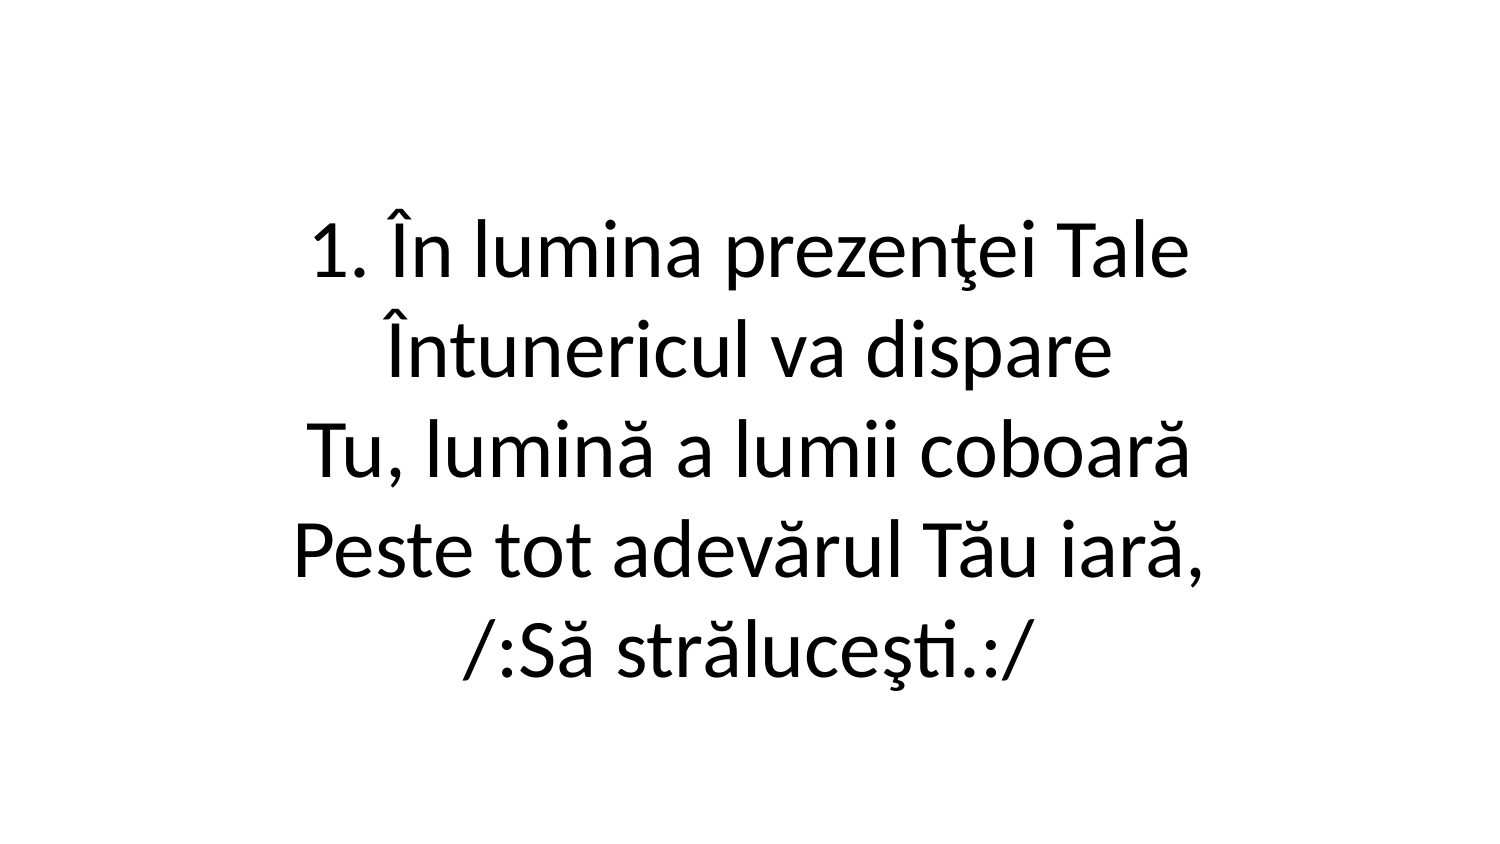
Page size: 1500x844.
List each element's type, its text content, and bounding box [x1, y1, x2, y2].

text_box 1. În lumina prezenţei Tale Întunericul va dispare Tu, lumină a lumii coboară Peste tot adevărul Tău iară, /:Să străluceşti.:/ [277, 142, 1223, 702]
